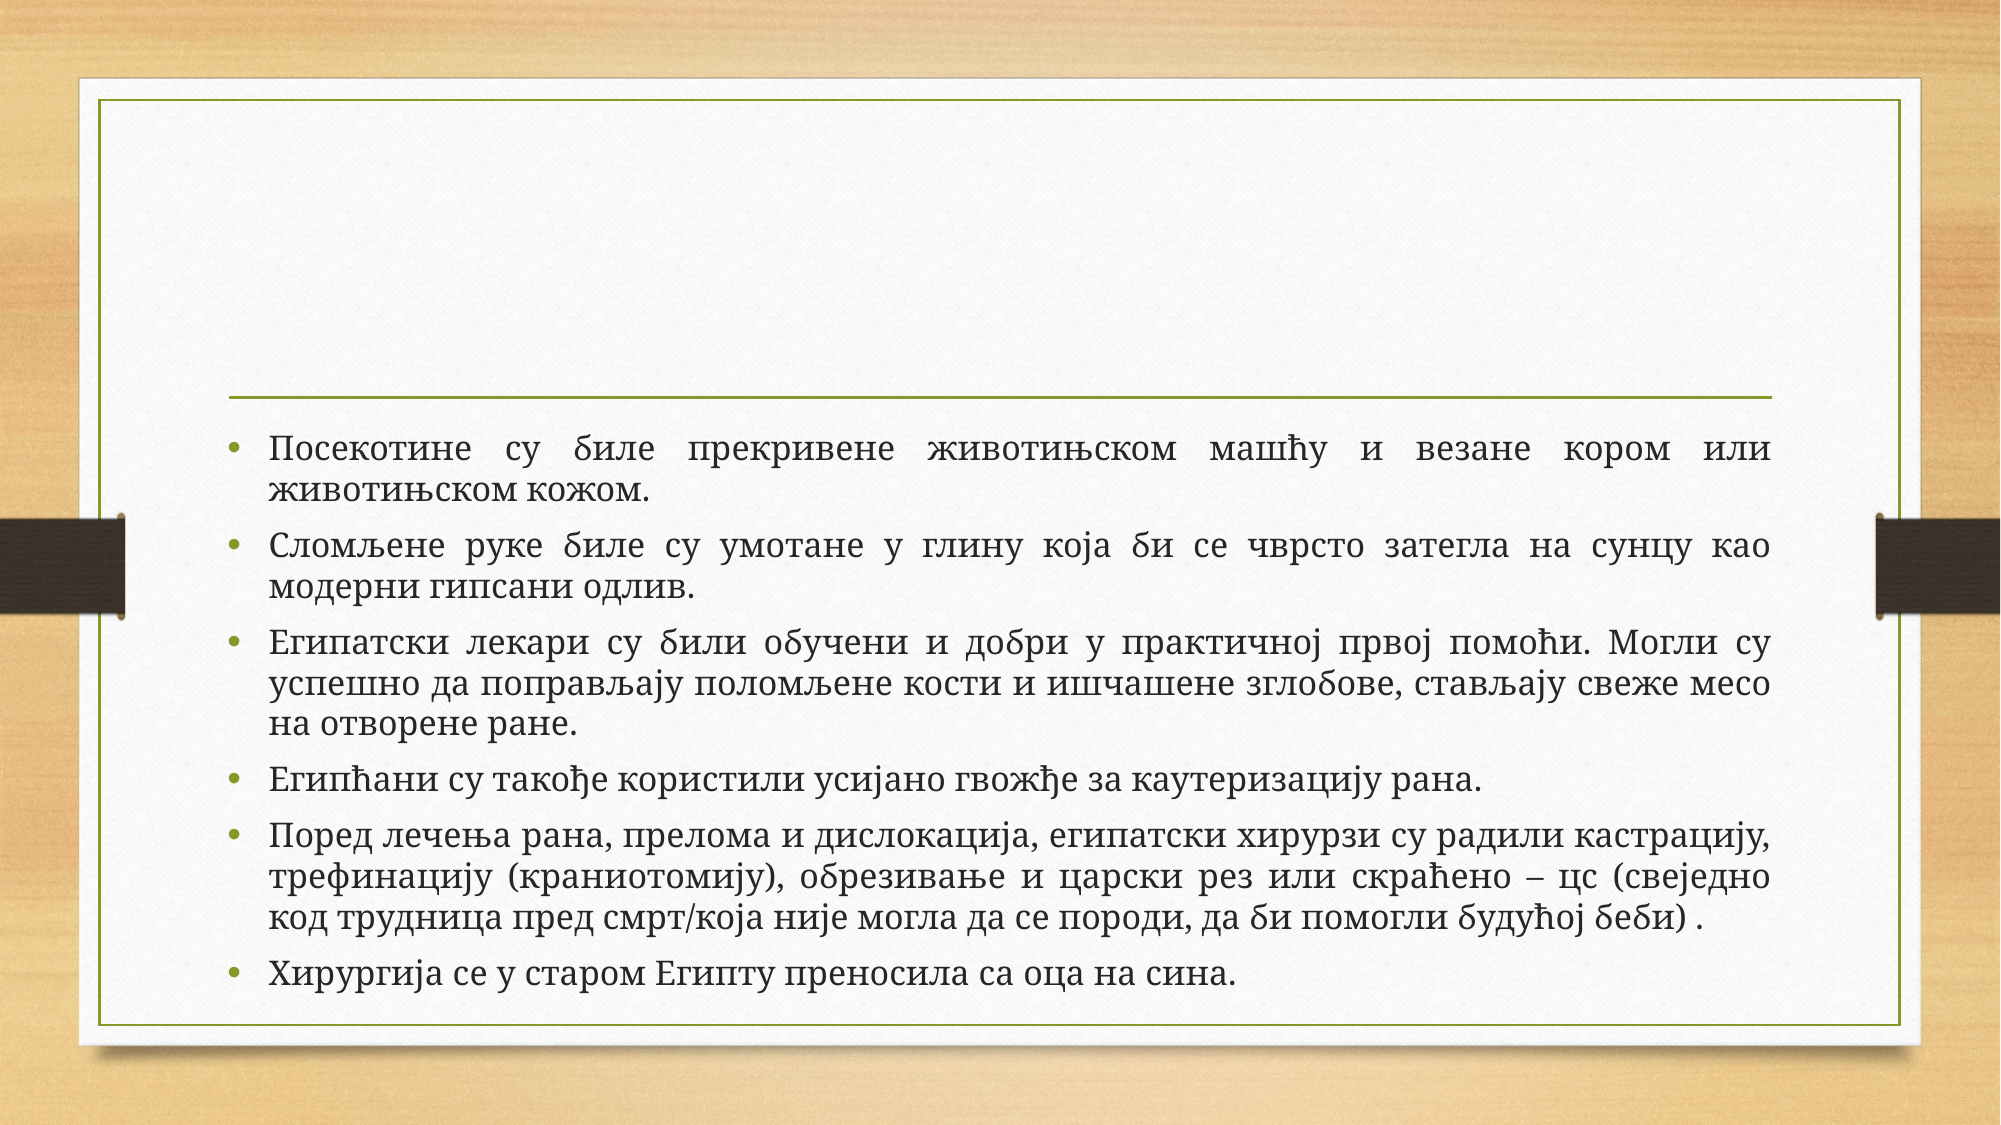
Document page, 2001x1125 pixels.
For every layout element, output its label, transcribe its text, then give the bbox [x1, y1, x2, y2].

picture [0, 0, 2001, 1125]
list Посекотине су биле прекривене животињском машћу и везане кором или животињском кожом. Сломљене руке биле су умотане у глину која би се чврсто затегла на сунцу као модерни гипсани одлив. Египатски лекари су били обучени и добри у практичној првој помоћи. Могли су успешно да поправљају поломљене кости и ишчашене зглобове, стављају свеже месо на отворене ране. Египћани су такође користили усијано гвожђе за каутеризацију рана. Поред лечења рана, прелома и дислокација, египатски хирурзи су радили кастрацију, трефинацију (краниотомију), обрезивање и царски рез или скраћено – цс (свеједно код трудница пред смрт/која није могла да се породи, да би помогли будућој беби) . Хирургија се у старом Египту преносила са оца на сина. [212, 419, 1788, 1020]
